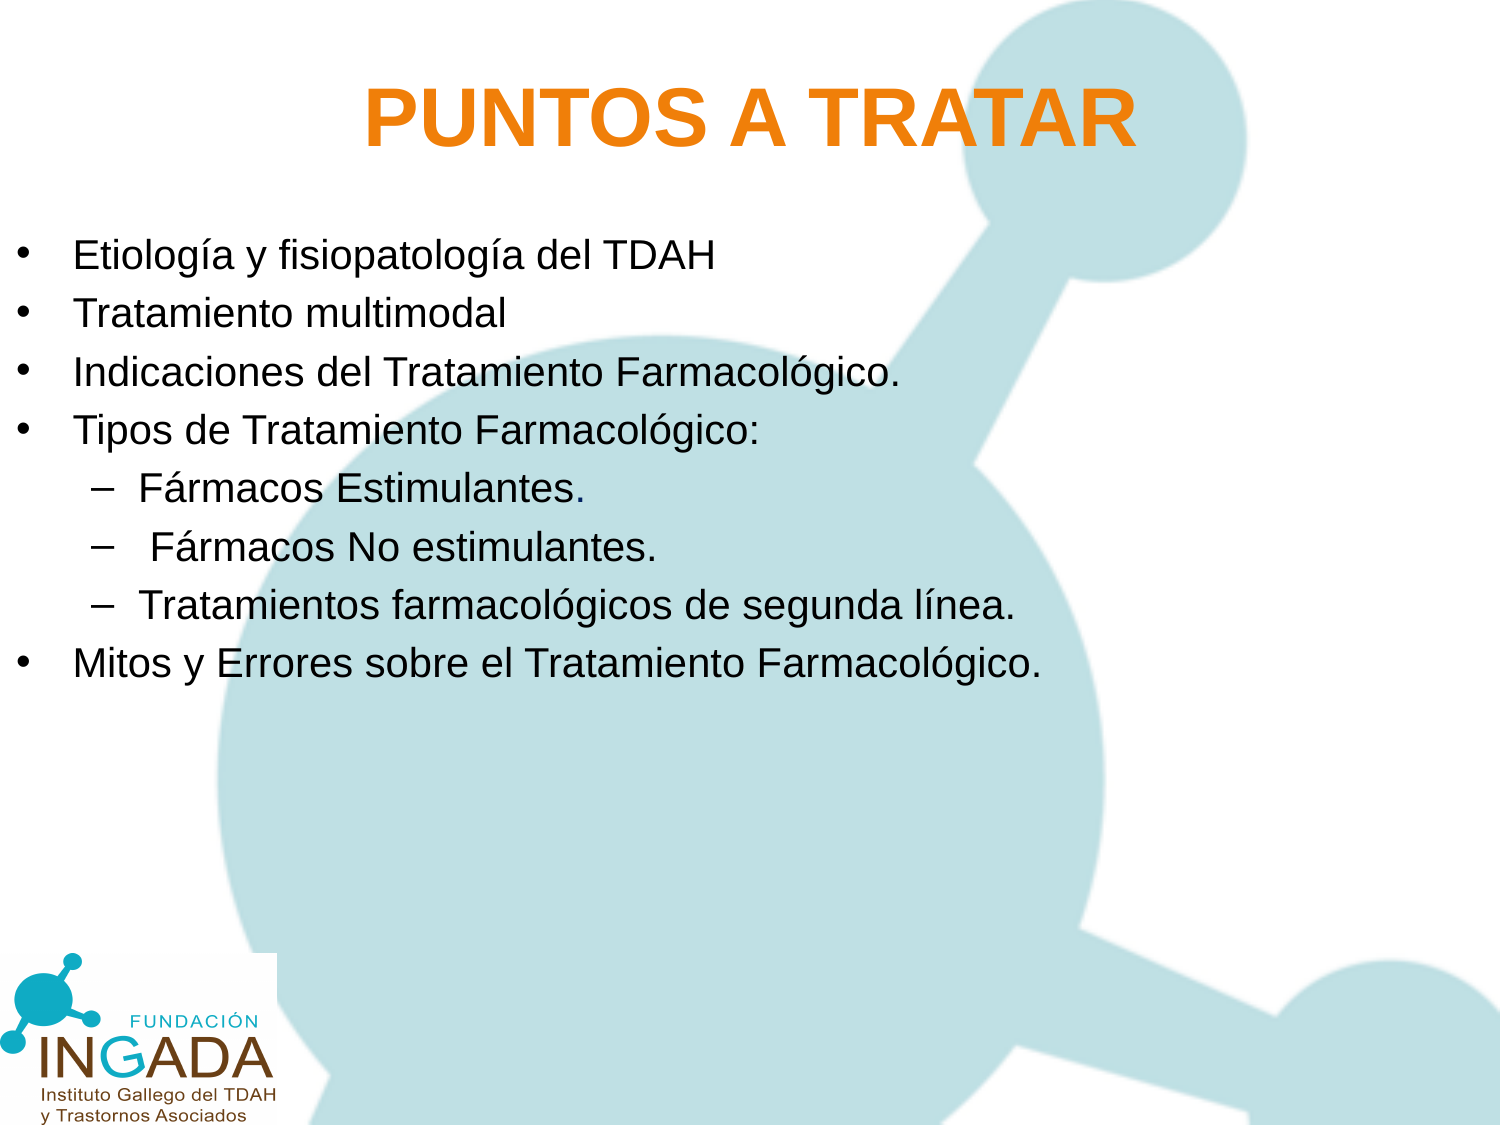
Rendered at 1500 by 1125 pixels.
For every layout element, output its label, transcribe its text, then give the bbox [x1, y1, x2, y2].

title PUNTOS A TRATAR [76, 30, 1427, 197]
picture [0, 953, 277, 1125]
list Etiología y fisiopatología del TDAH Tratamiento multimodal Indicaciones del Tratamiento Farmacológico. Tipos de Tratamiento Farmacológico: Fármacos Estimulantes. Fármacos No estimulantes. Tratamientos farmacológicos de segunda línea. Mitos y Errores sobre el Tratamiento Farmacológico. [1, 219, 1500, 1000]
